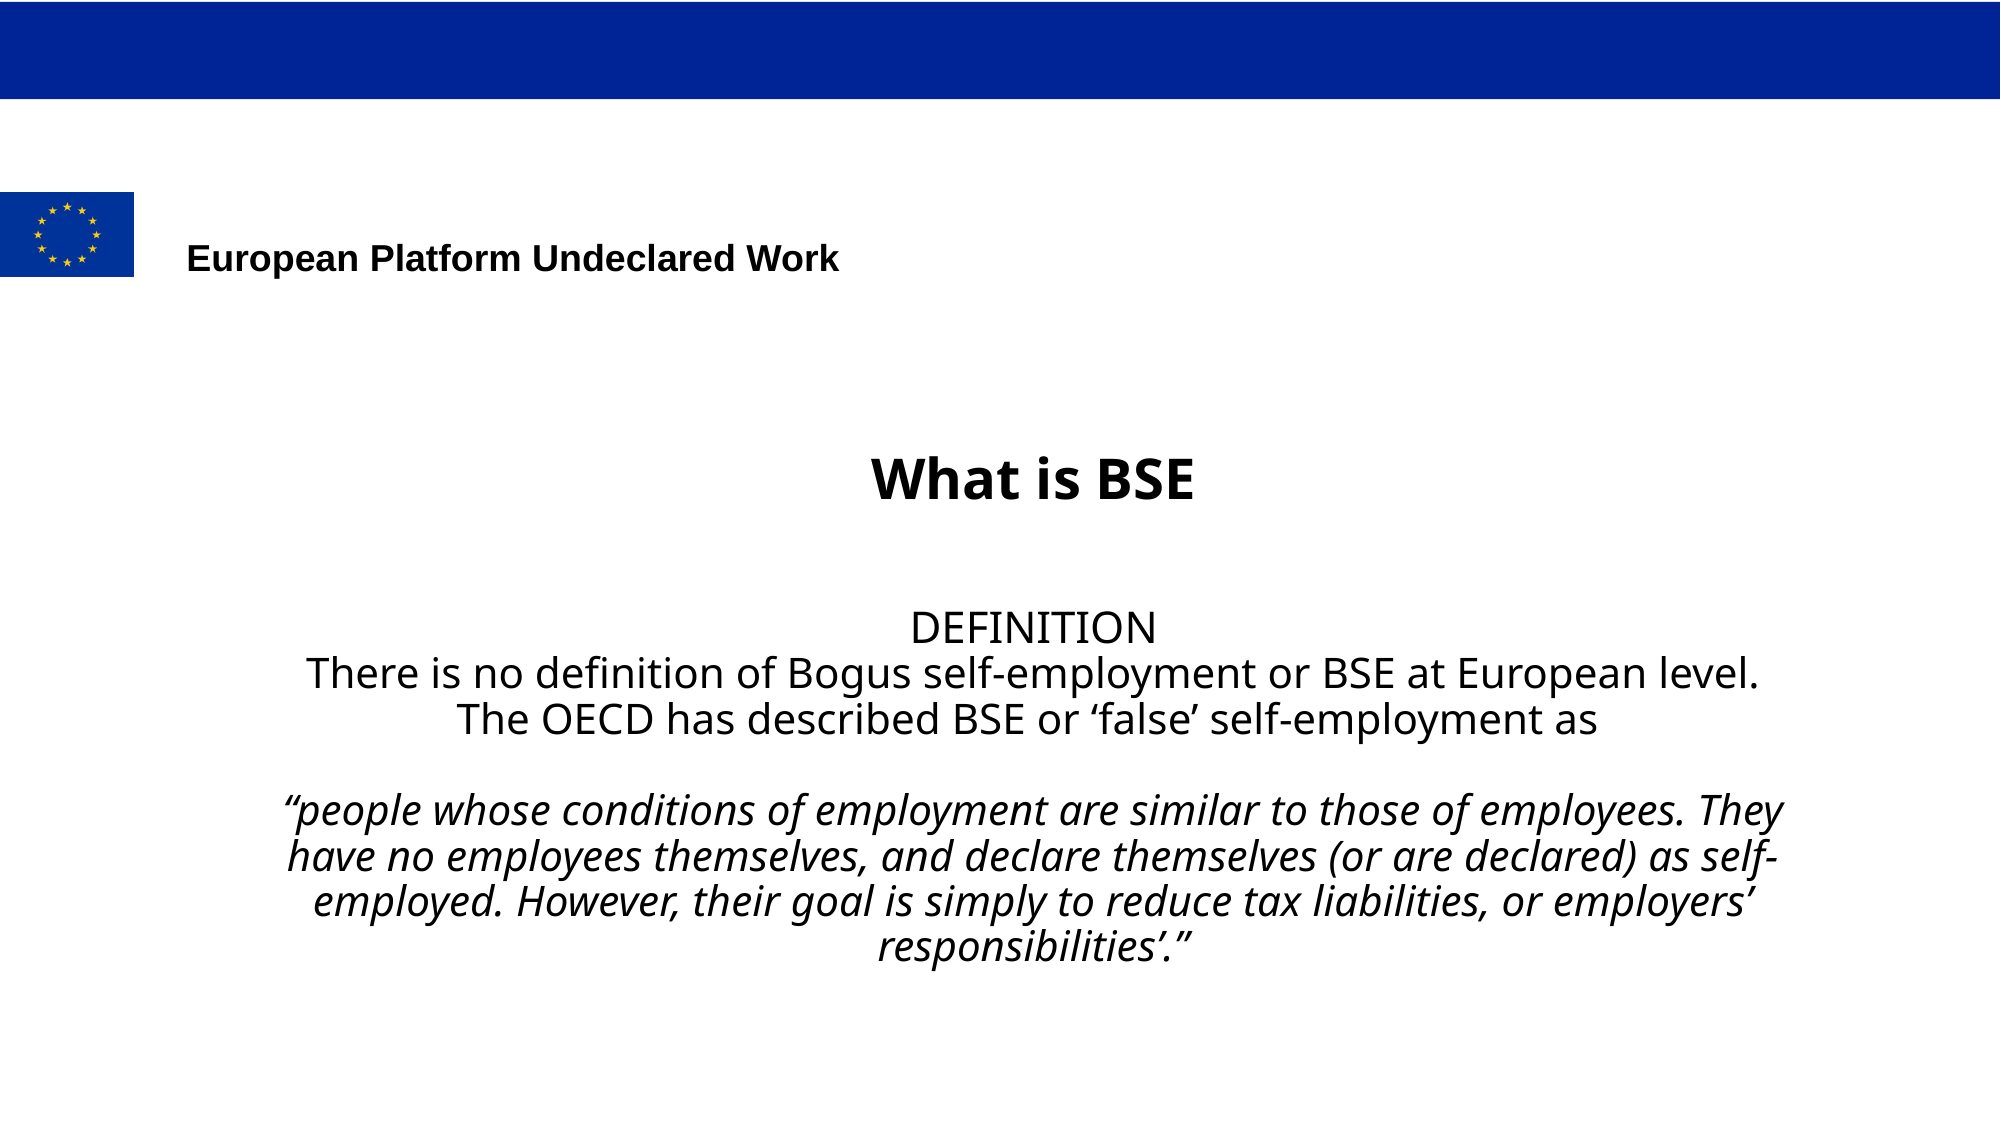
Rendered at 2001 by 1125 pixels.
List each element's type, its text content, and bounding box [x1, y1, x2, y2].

title What is BSE DEFINITION There is no definition of Bogus self-employment or BSE at European level. The OECD has described BSE or ‘false’ self-employment as “people whose conditions of employment are similar to those of employees. They have no employees themselves, and declare themselves (or are declared) as self-employed. However, their goal is simply to reduce tax liabilities, or employers’ responsibilities’.” [253, 436, 1814, 1030]
text_box European Platform Undeclared Work [3, 136, 856, 332]
text_box [0, 1, 2000, 100]
picture [0, 192, 134, 277]
